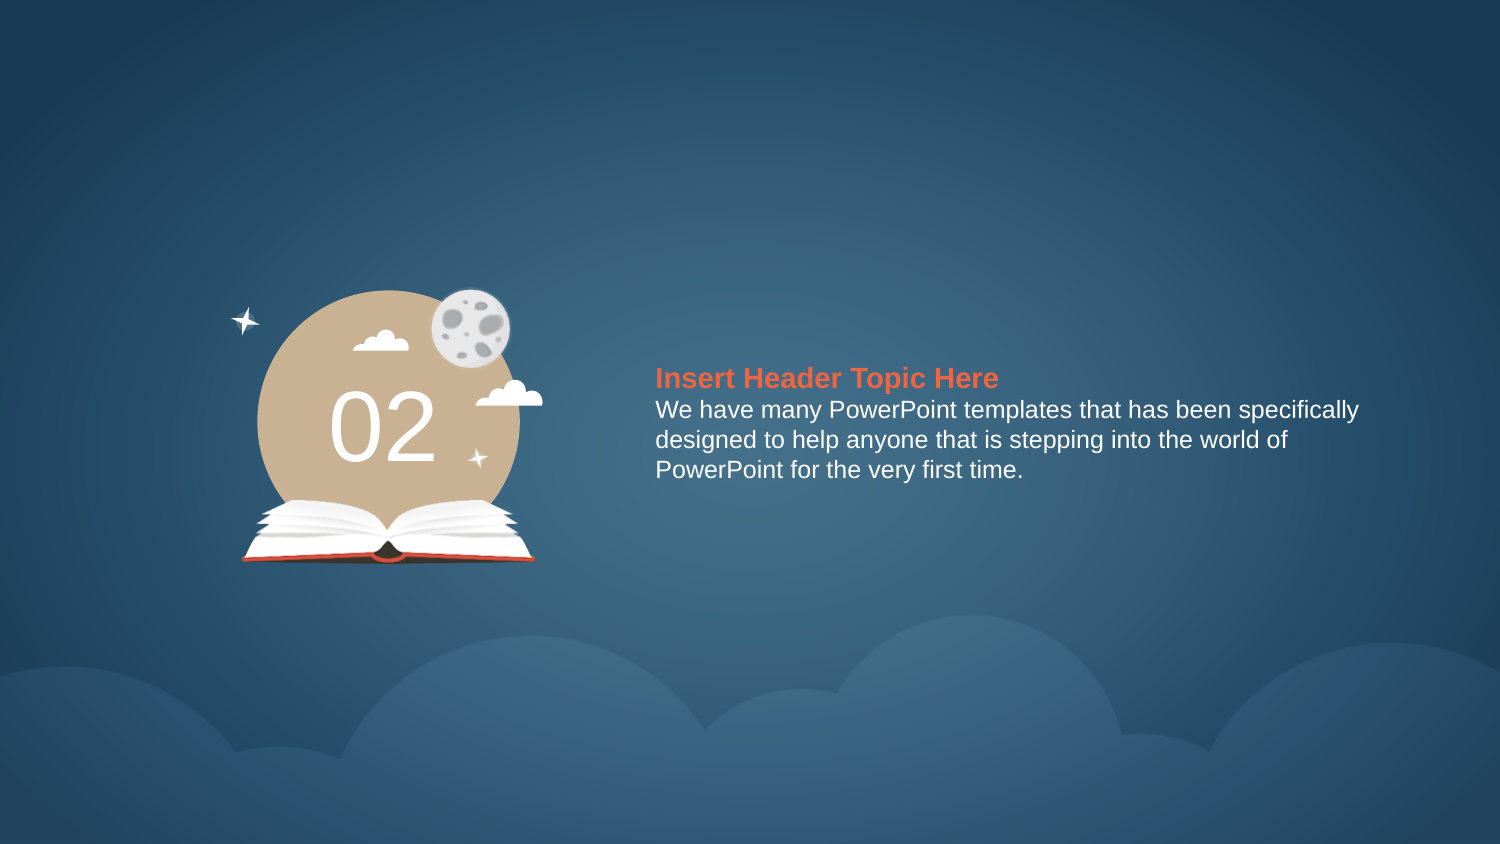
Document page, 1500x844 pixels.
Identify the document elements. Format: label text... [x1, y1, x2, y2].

text_box [257, 290, 520, 500]
text_box 02 [301, 361, 467, 482]
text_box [230, 306, 260, 336]
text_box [467, 447, 489, 469]
text_box Insert Header Topic Here We have many PowerPoint templates that has been specifically designed to help anyone that is stepping into the world of PowerPoint for the very first time. [655, 359, 1400, 484]
text_box [475, 379, 543, 406]
picture [0, 0, 1500, 844]
text_box [352, 329, 409, 351]
